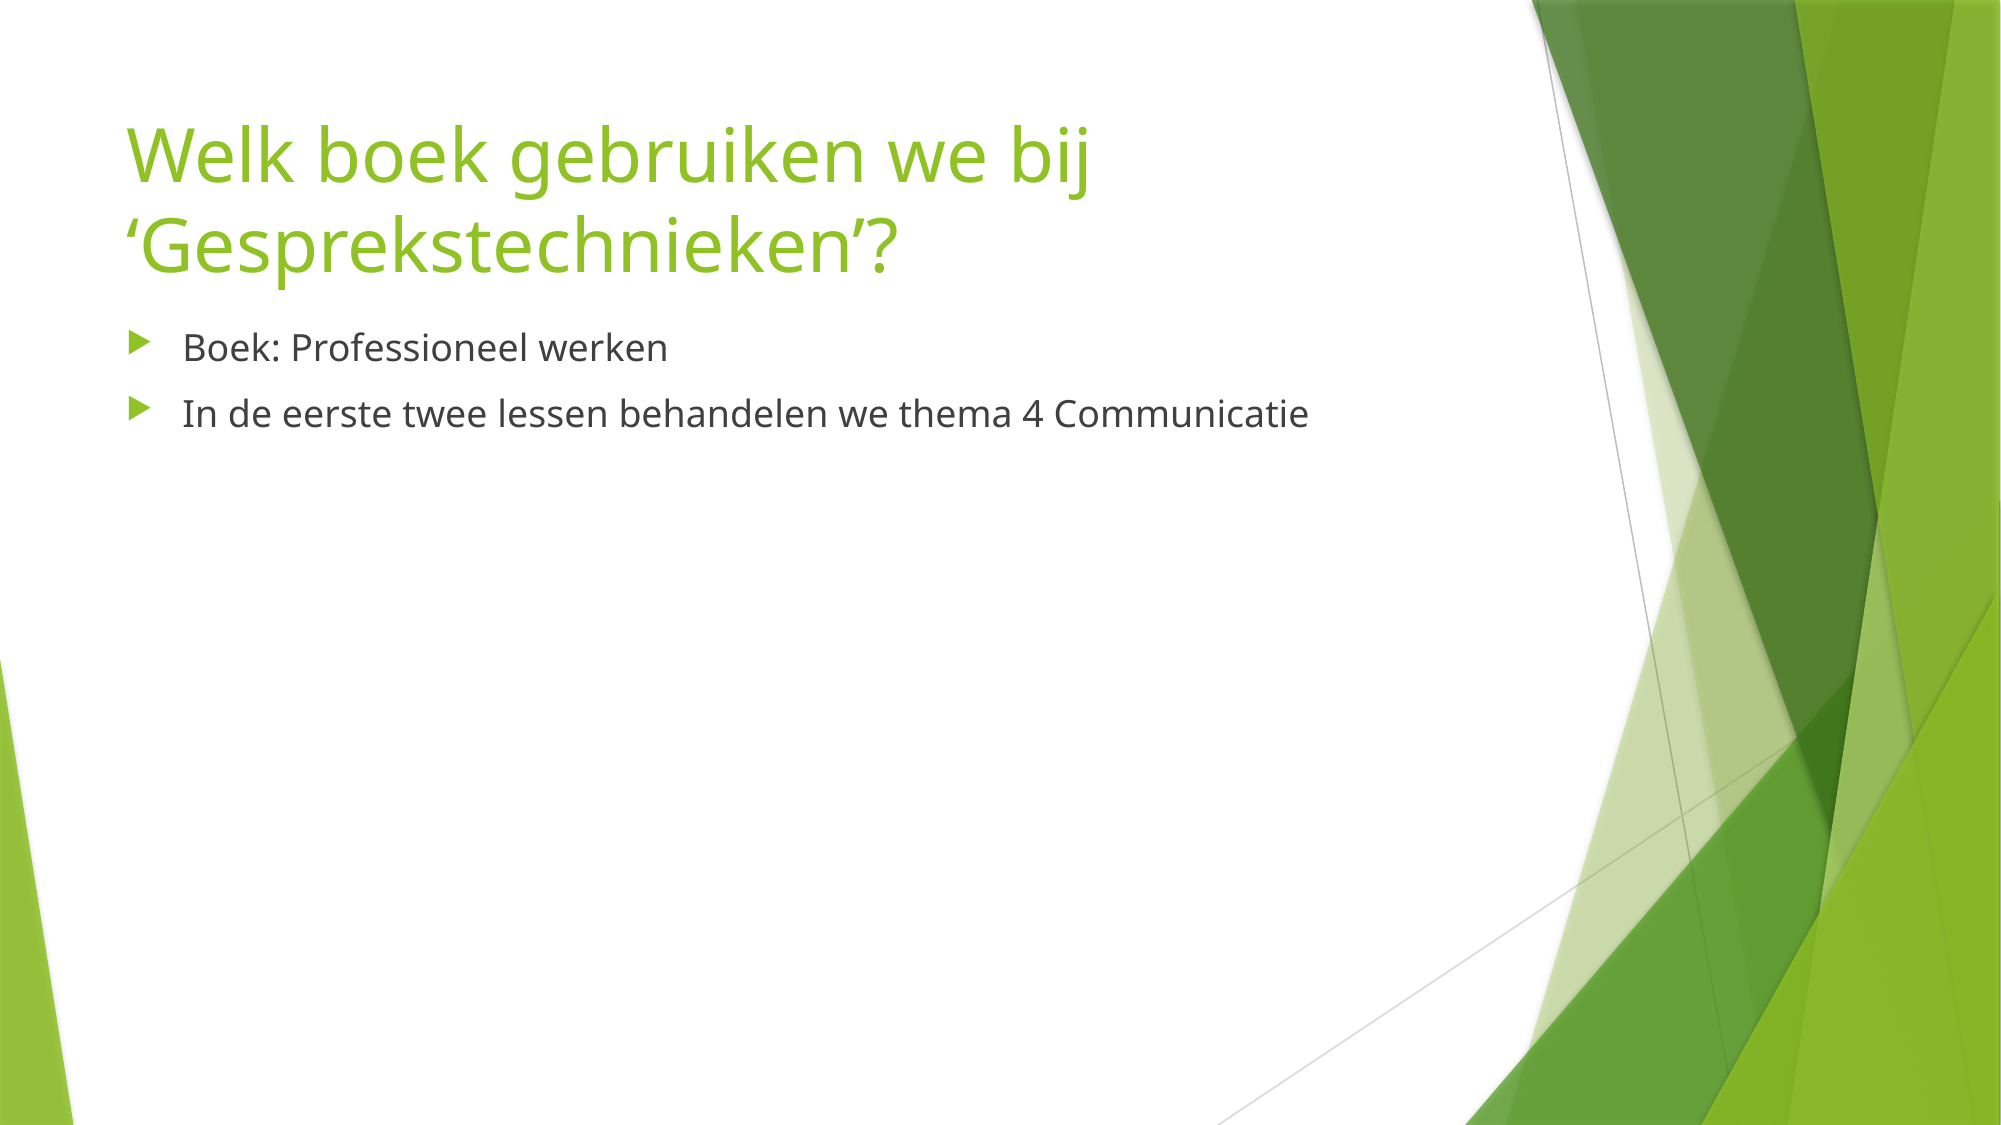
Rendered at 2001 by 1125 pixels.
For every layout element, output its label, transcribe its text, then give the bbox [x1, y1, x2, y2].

list Boek: Professioneel werken In de eerste twee lessen behandelen we thema 4 Communicatie [111, 316, 1522, 954]
title Welk boek gebruiken we bij ‘Gesprekstechnieken’? [111, 99, 1522, 316]
